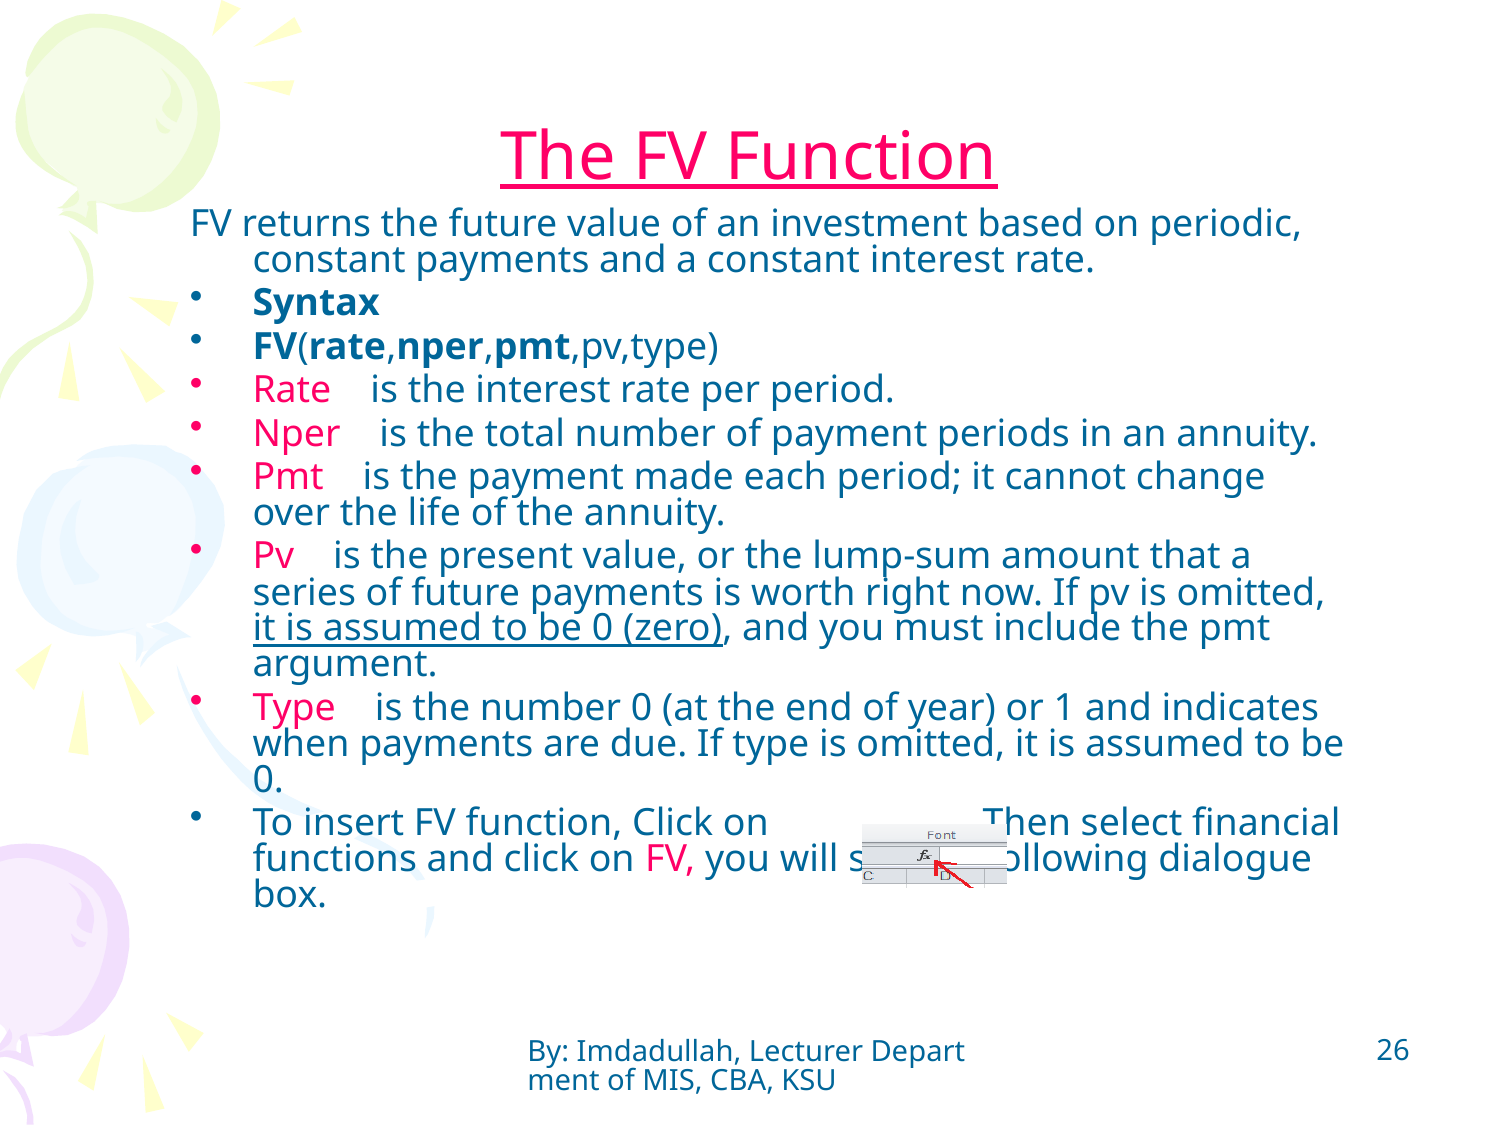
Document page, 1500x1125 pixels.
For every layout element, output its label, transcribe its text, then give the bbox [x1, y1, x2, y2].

list FV returns the future value of an investment based on periodic, constant payments and a constant interest rate. Syntax FV(rate,nper,pmt,pv,type) Rate is the interest rate per period. Nper is the total number of payment periods in an annuity. Pmt is the payment made each period; it cannot change over the life of the annuity. Pv is the present value, or the lump-sum amount that a series of future payments is worth right now. If pv is omitted, it is assumed to be 0 (zero), and you must include the pmt argument. Type is the number 0 (at the end of year) or 1 and indicates when payments are due. If type is omitted, it is assumed to be 0. To insert FV function, Click on Then select financial functions and click on FV, you will see the following dialogue box. [174, 201, 1363, 1001]
slide_number 26 [1074, 1023, 1426, 1100]
footer By: Imdadullah, Lecturer Department of MIS, CBA, KSU [512, 1024, 988, 1101]
title The FV Function [72, 74, 1426, 201]
picture [862, 824, 1007, 888]
